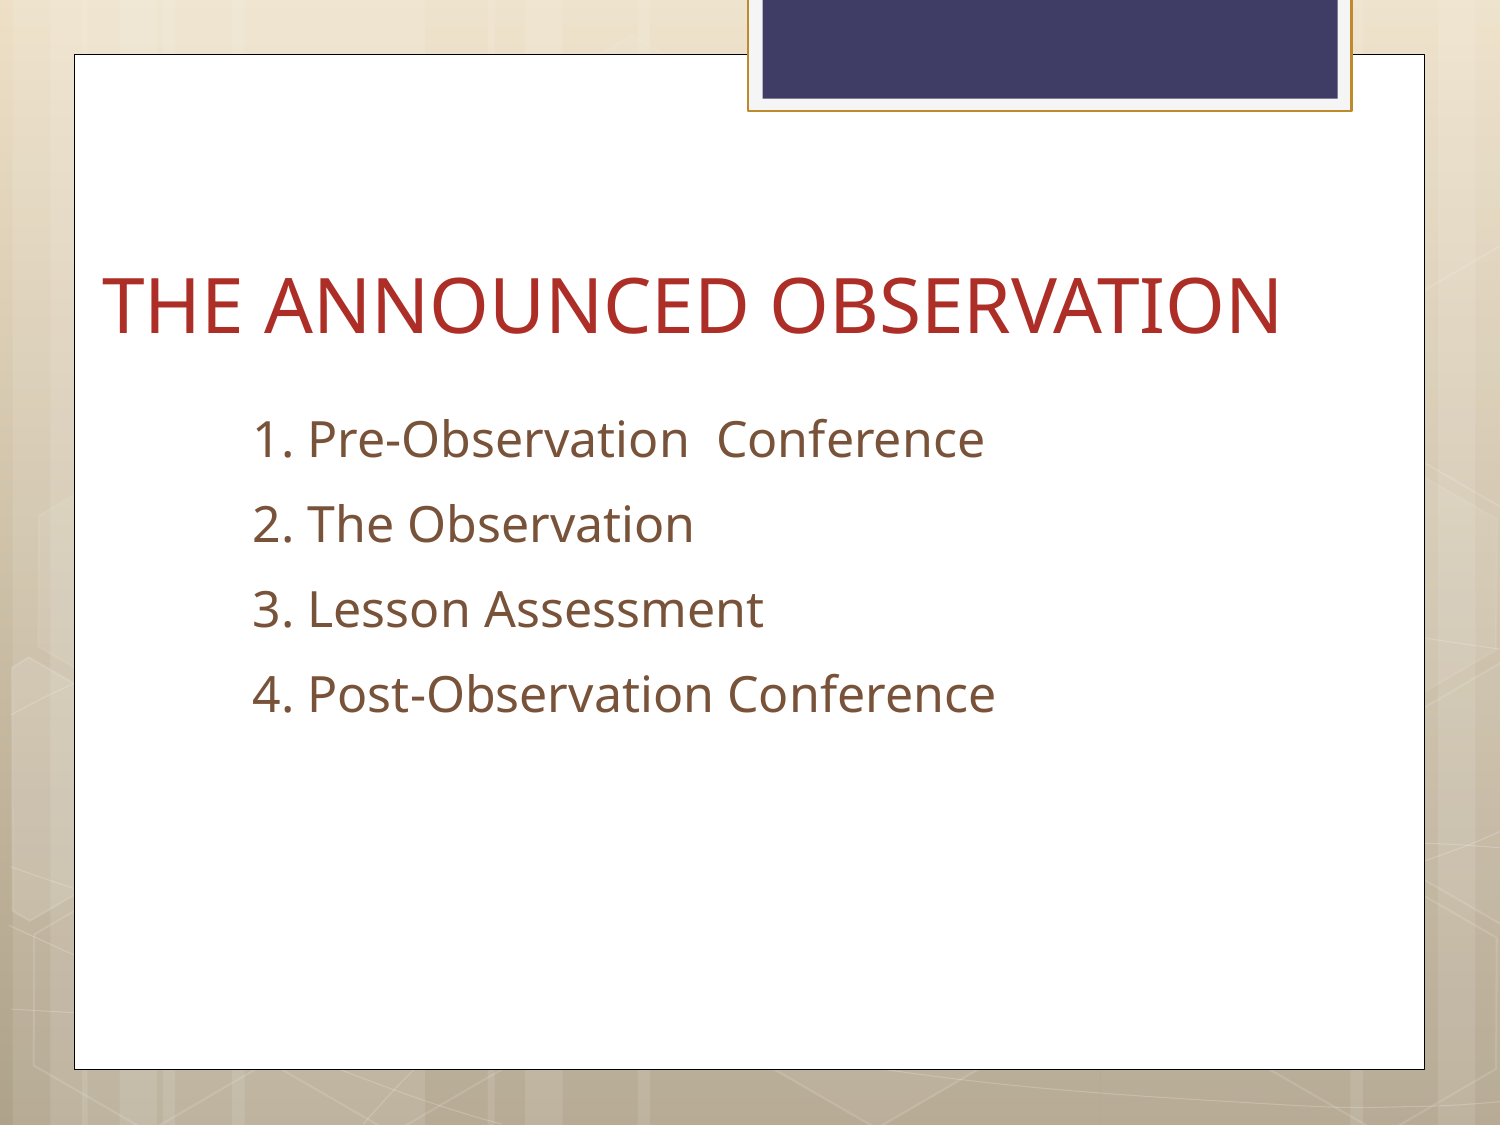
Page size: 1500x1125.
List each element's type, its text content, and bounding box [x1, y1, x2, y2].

list 1. Pre-Observation Conference 2. The Observation 3. Lesson Assessment 4. Post-Observation Conference [237, 399, 1375, 875]
title THE ANNOUNCED OBSERVATION [87, 168, 1400, 357]
